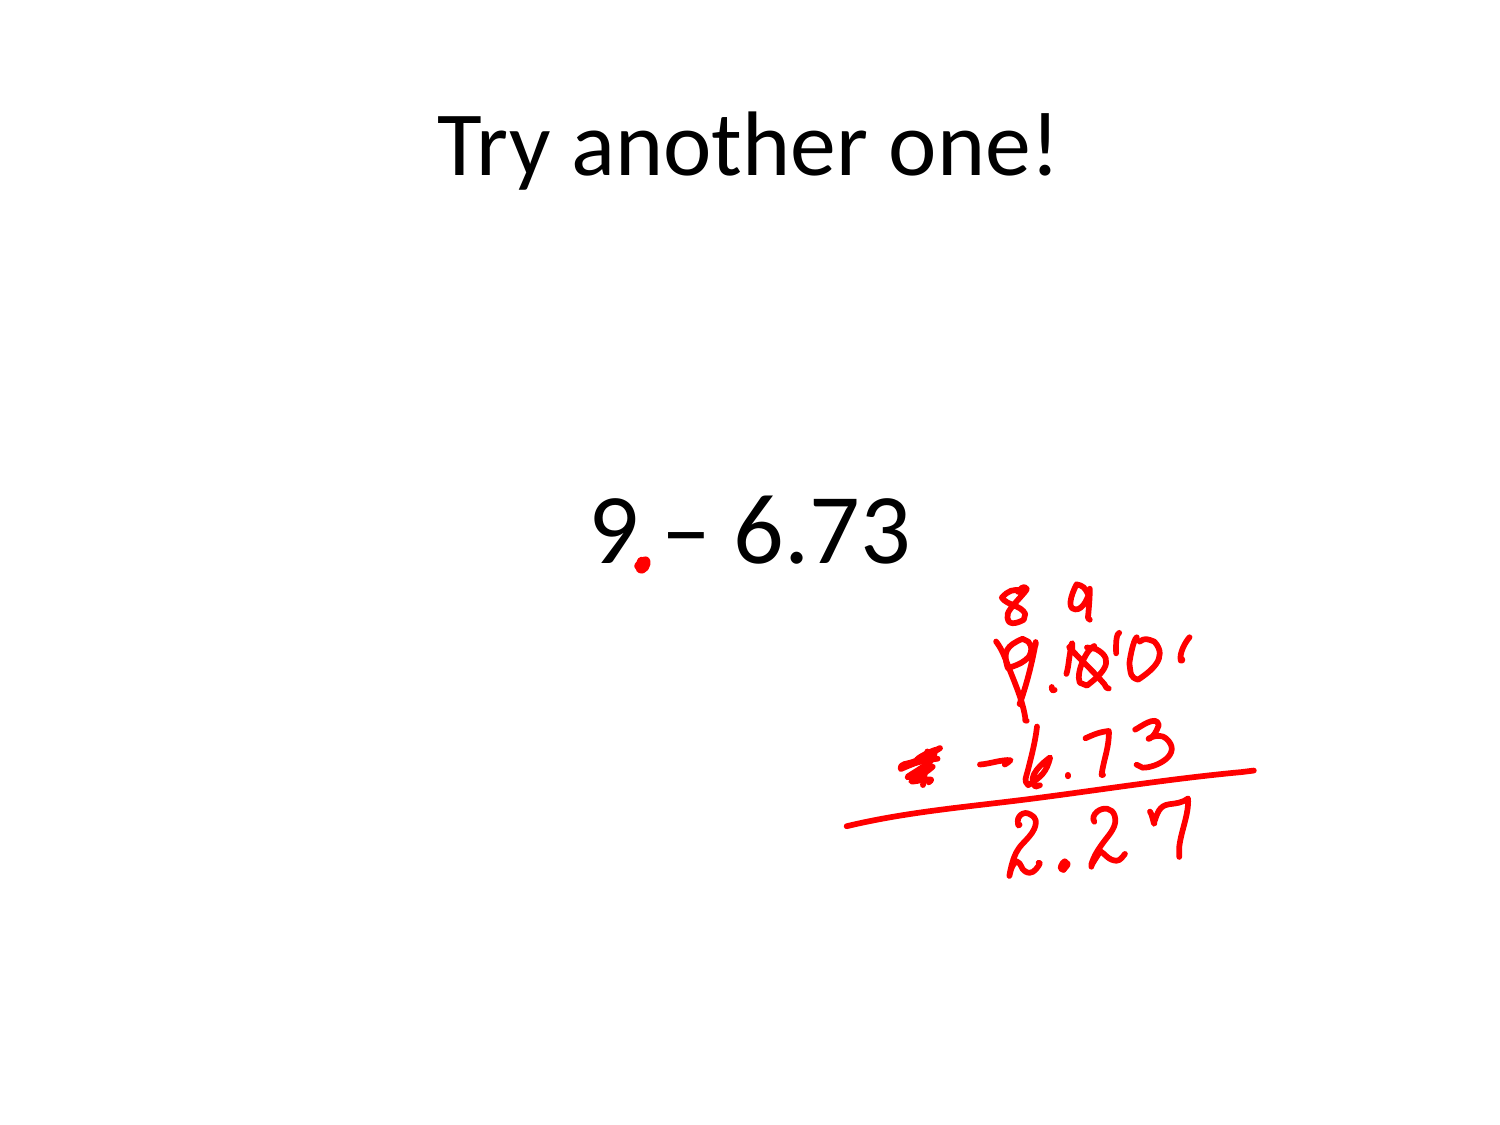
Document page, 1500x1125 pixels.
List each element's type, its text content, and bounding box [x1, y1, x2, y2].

title Try another one! [74, 44, 1426, 233]
list 9 – 6.73 [74, 262, 1426, 1006]
